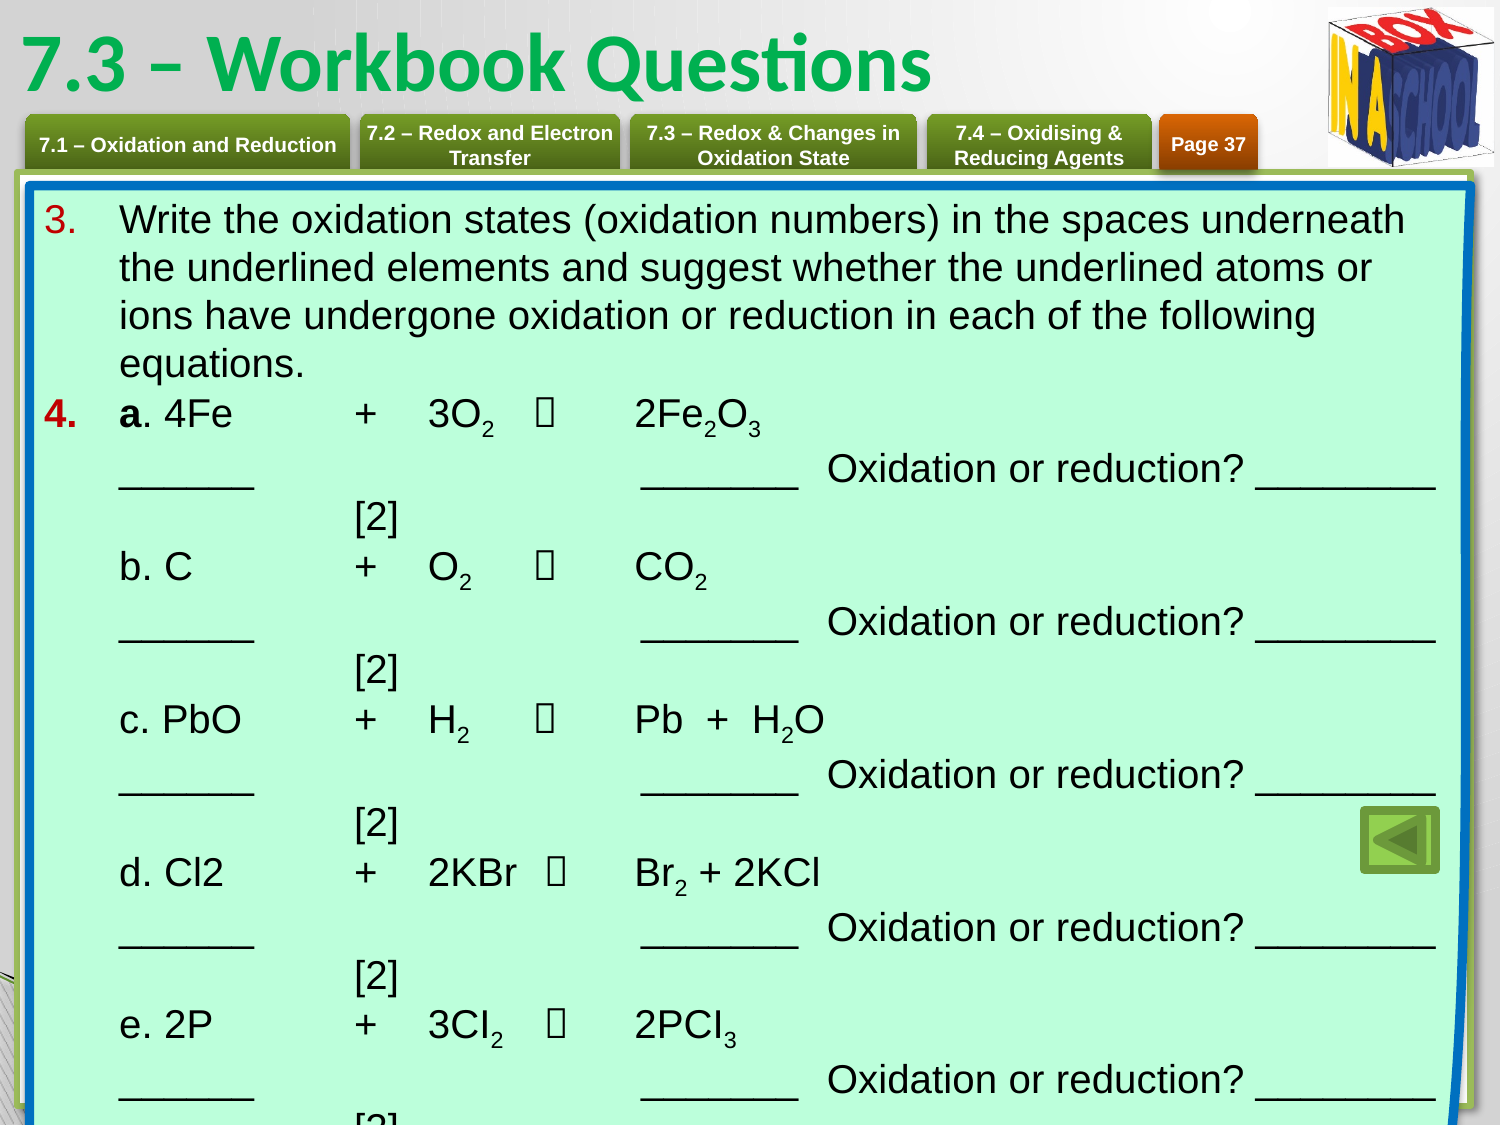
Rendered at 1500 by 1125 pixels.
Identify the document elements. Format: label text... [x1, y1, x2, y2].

text_box Page 37 [1159, 113, 1258, 170]
text_box Write the oxidation states (oxidation numbers) in the spaces underneath the underlined elements and suggest whether the underlined atoms or ions have undergone oxidation or reduction in each of the following equations. a. 4Fe + 3O2  2Fe2O3 ______ _______ Oxidation or reduction? ________ [2] b. C + O2  CO2 ______ _______ Oxidation or reduction? ________ [2] c. PbO + H2  Pb + H2O ______ _______ Oxidation or reduction? ________ [2] d. Cl2 + 2KBr  Br2 + 2KCl ______ _______ Oxidation or reduction? ________ [2] e. 2P + 3CI2  2PCI3 ______ _______ Oxidation or reduction? ________ [2] Extension 4. Deduce the oxidation states of the underlined atoms. a. KMnO4 b. MgSO4 c. NO2- d. SO32- e. P2O5 [29, 185, 1471, 1125]
text_box [1360, 806, 1440, 874]
title 7.3 – Workbook Questions [5, 7, 1270, 110]
picture [1328, 7, 1495, 167]
